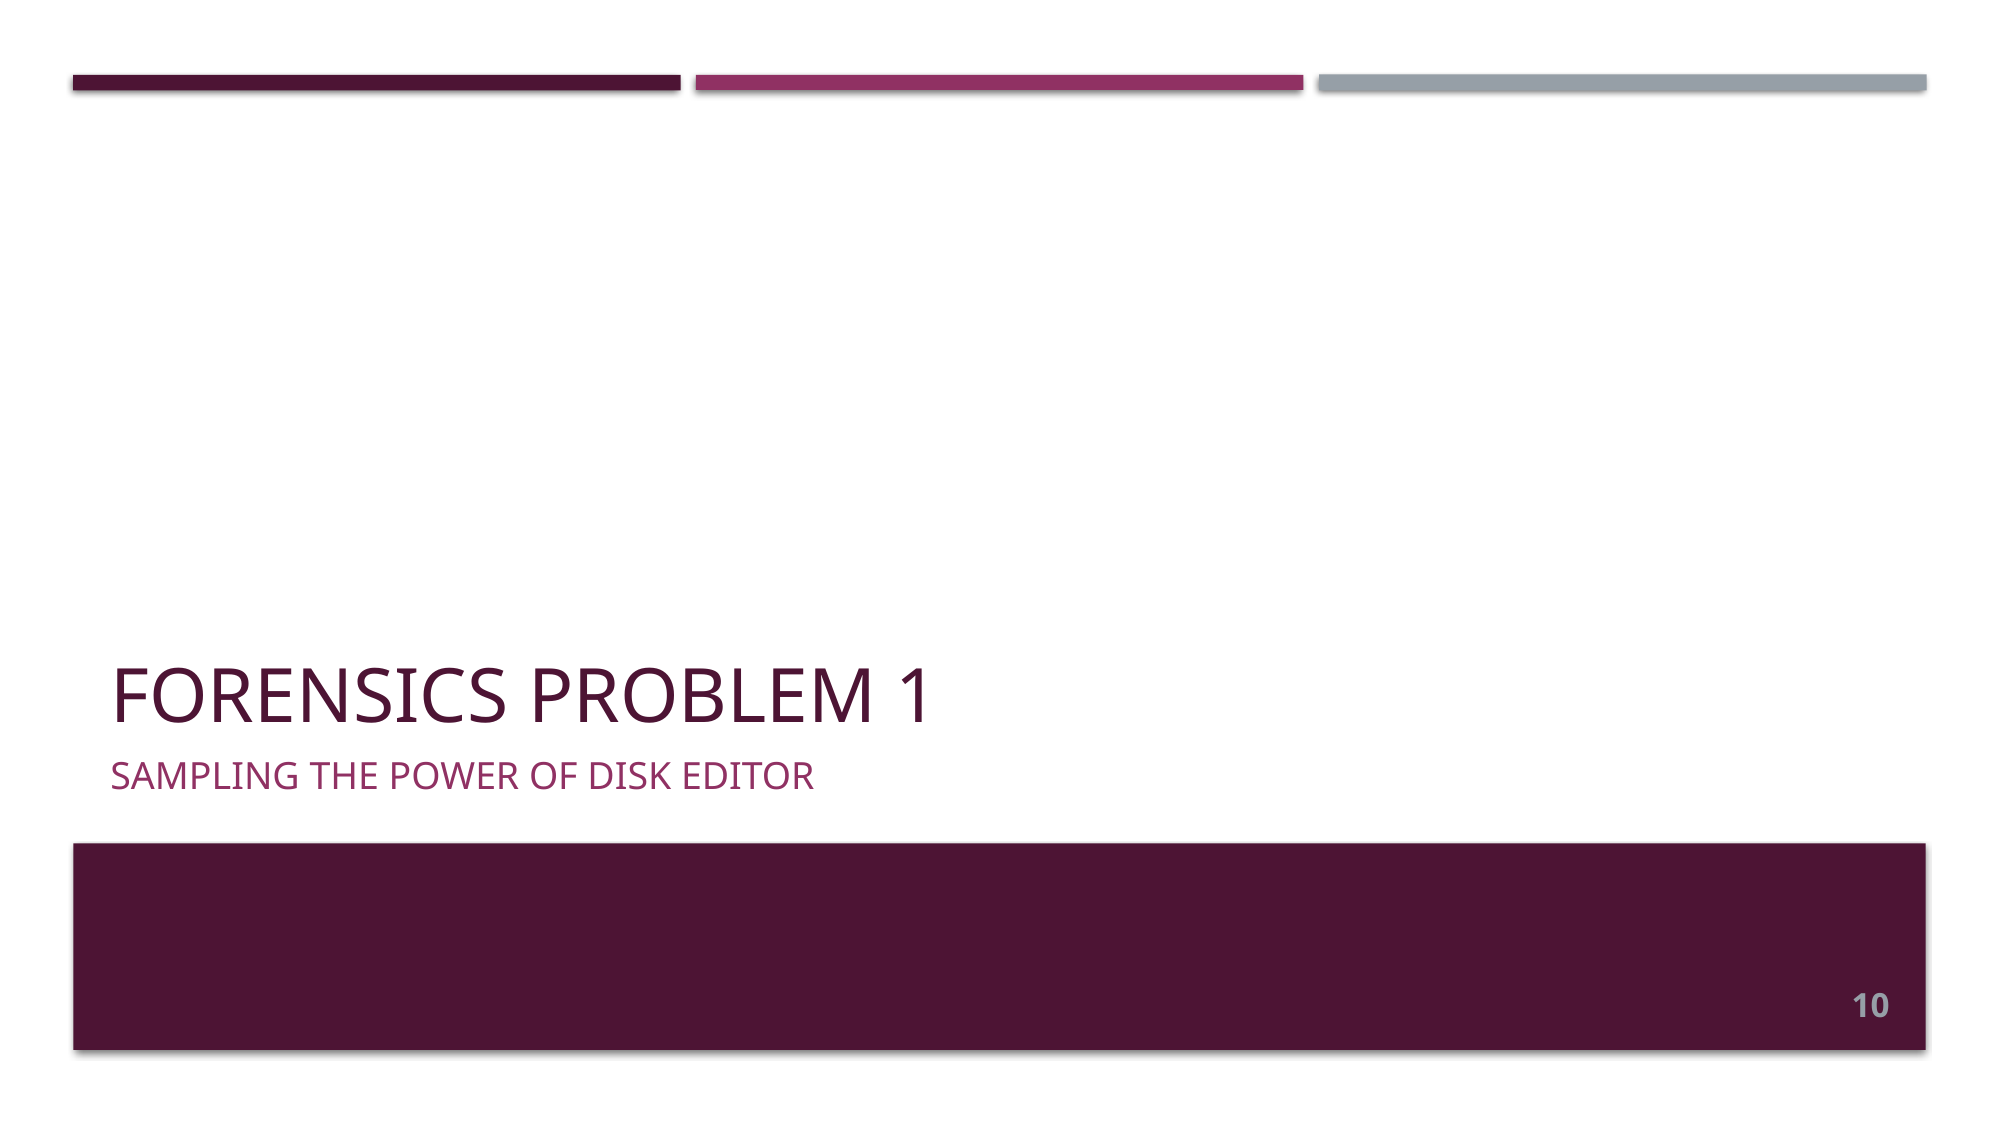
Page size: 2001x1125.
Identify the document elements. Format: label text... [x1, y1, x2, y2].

title Forensics problem 1 [95, 499, 1905, 744]
slide_number 10 [1732, 977, 1905, 1037]
list Sampling the power of disk editor [95, 744, 1905, 844]
